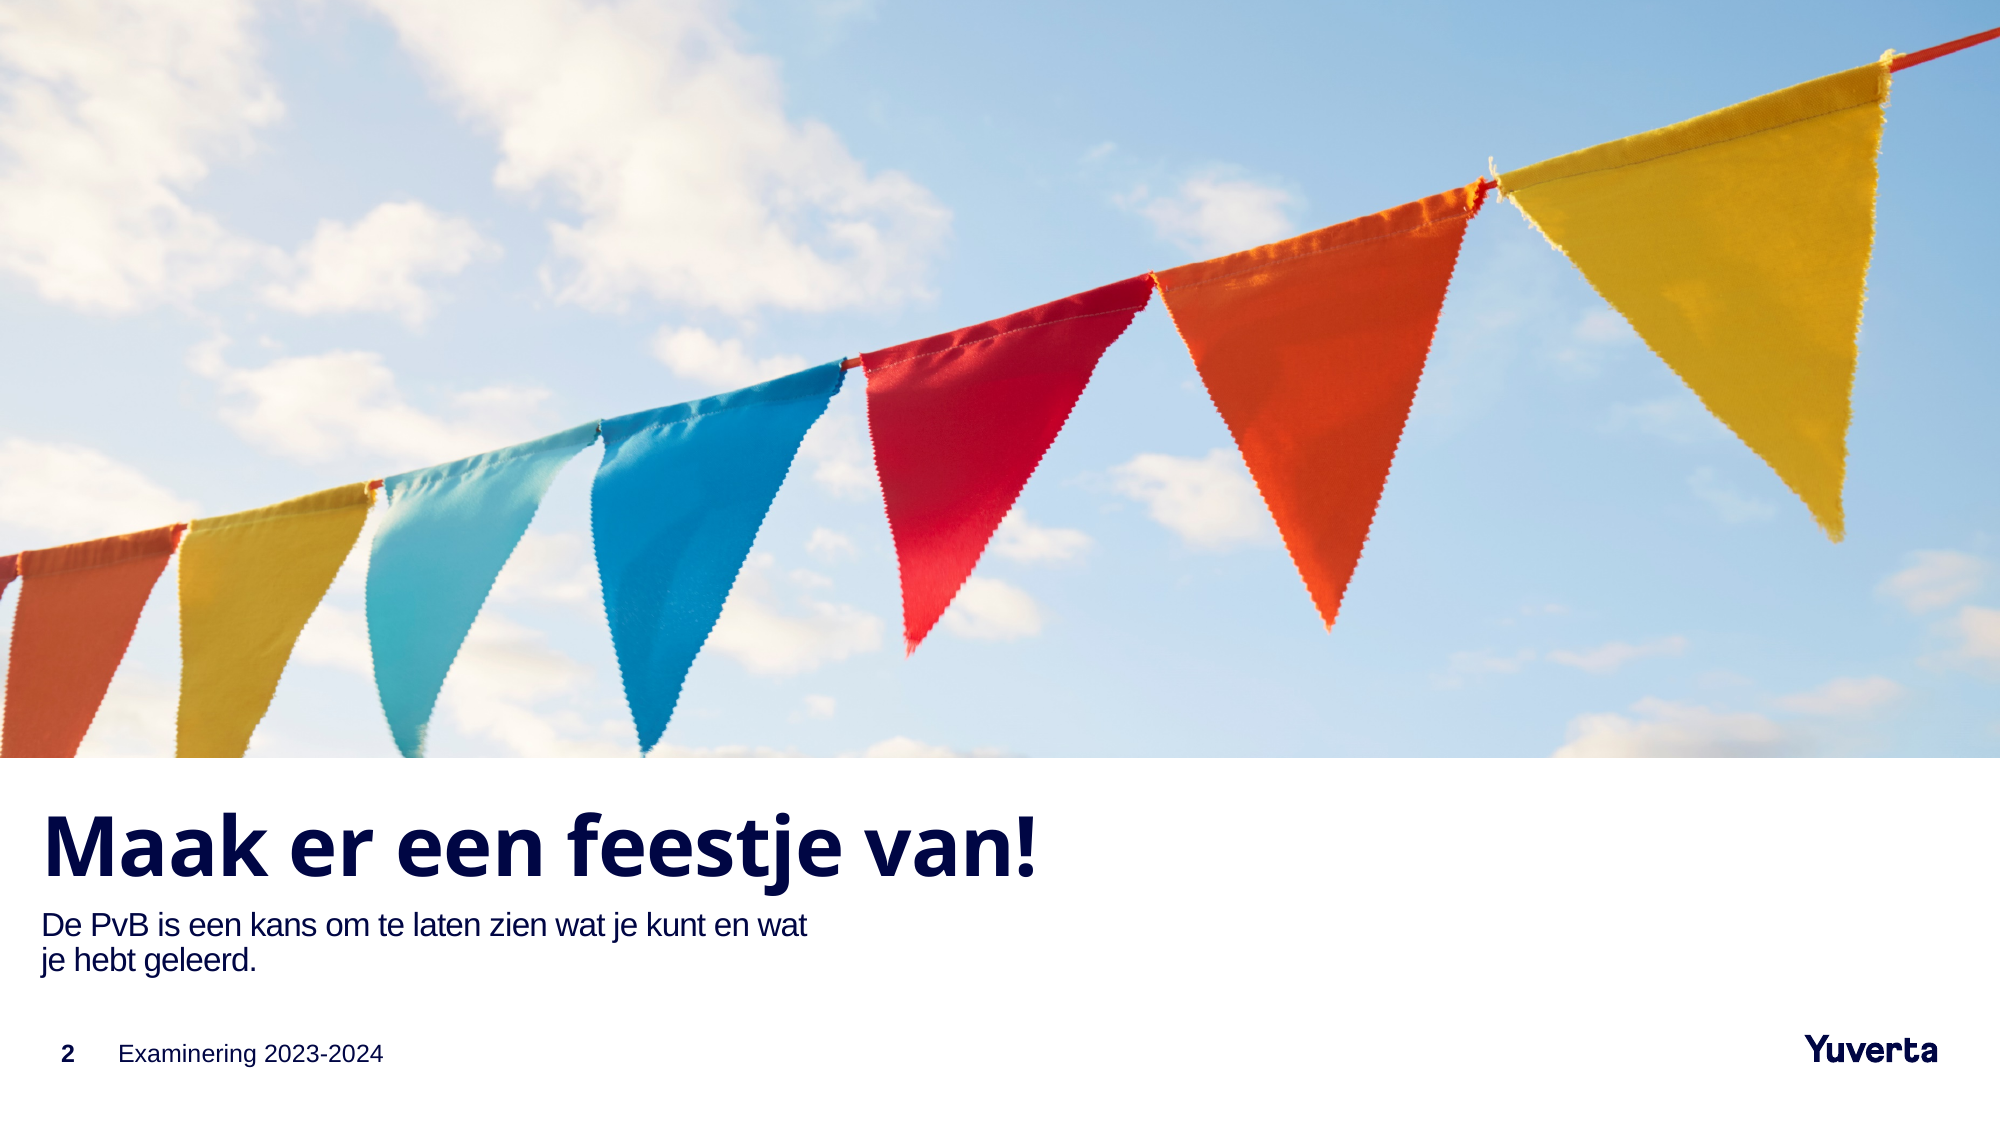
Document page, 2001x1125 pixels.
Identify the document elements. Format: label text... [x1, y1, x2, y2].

title Maak er een feestje van! [40, 786, 1774, 992]
text_box De PvB is een kans om te laten zien wat je kunt en wat je hebt geleerd. [40, 901, 1646, 1107]
picture [0, 0, 2000, 758]
